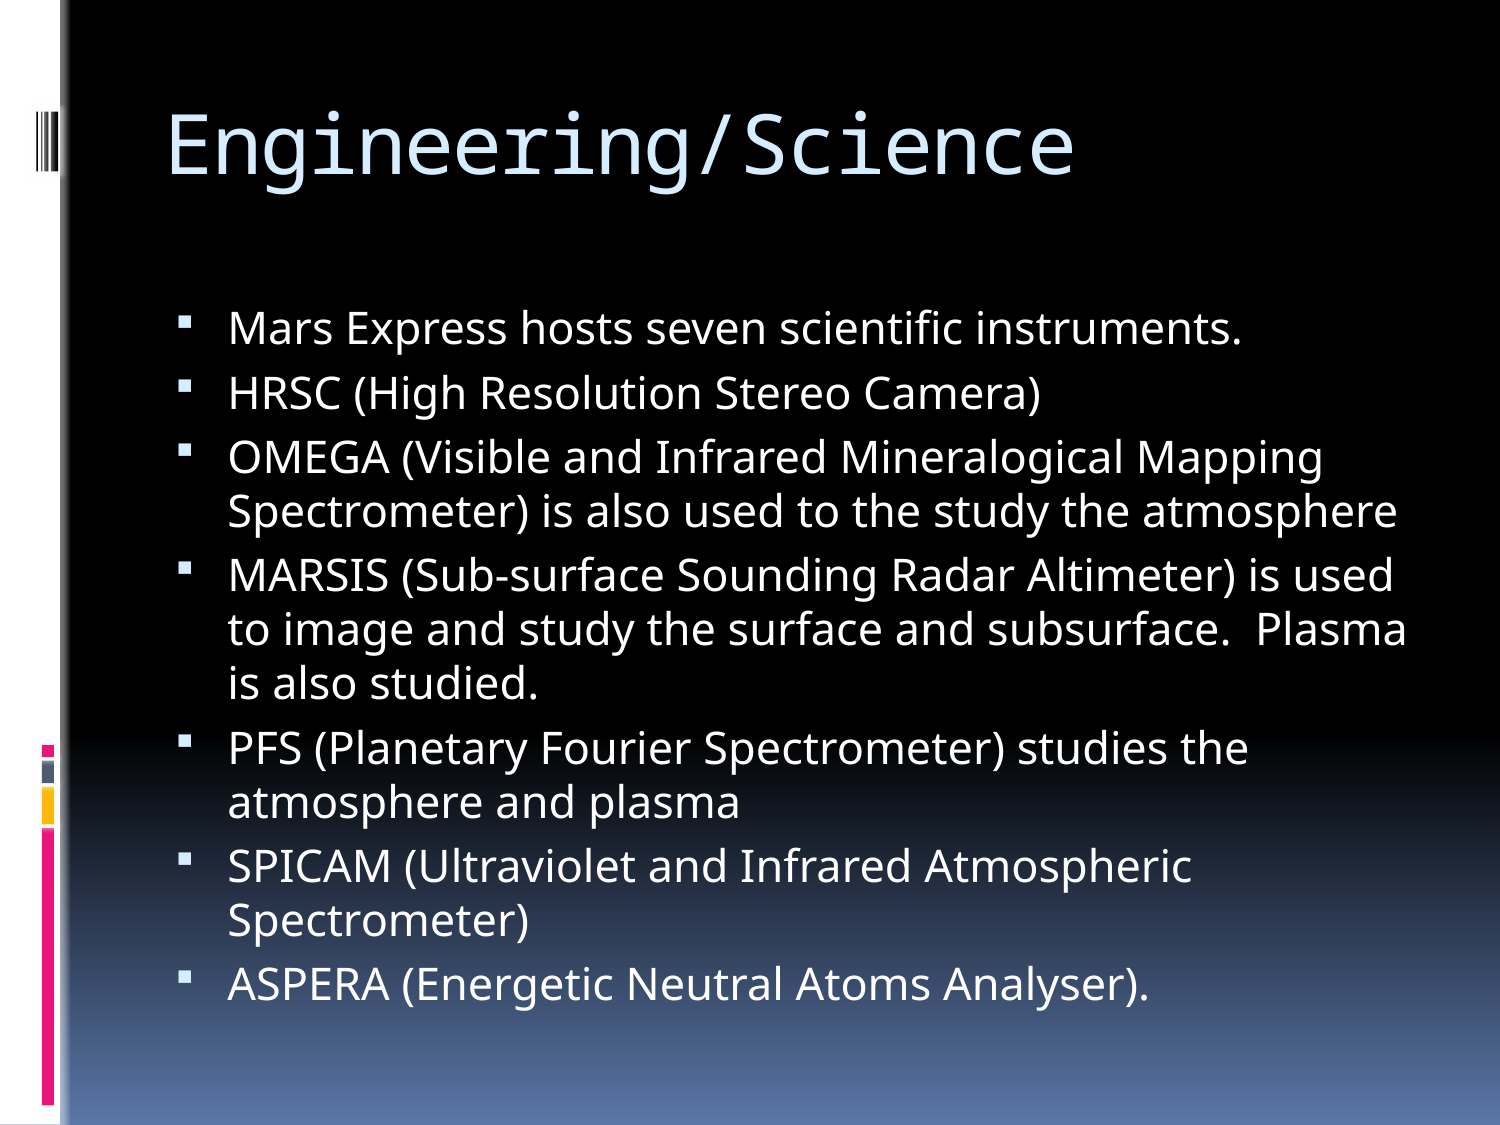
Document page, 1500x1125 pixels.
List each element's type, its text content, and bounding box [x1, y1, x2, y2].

list Mars Express hosts seven scientific instruments. HRSC (High Resolution Stereo Camera) OMEGA (Visible and Infrared Mineralogical Mapping Spectrometer) is also used to the study the atmosphere MARSIS (Sub-surface Sounding Radar Altimeter) is used to image and study the surface and subsurface. Plasma is also studied. PFS (Planetary Fourier Spectrometer) studies the atmosphere and plasma SPICAM (Ultraviolet and Infrared Atmospheric Spectrometer) ASPERA (Energetic Neutral Atoms Analyser). [150, 292, 1425, 1043]
title Engineering/Science [150, 83, 1425, 234]
